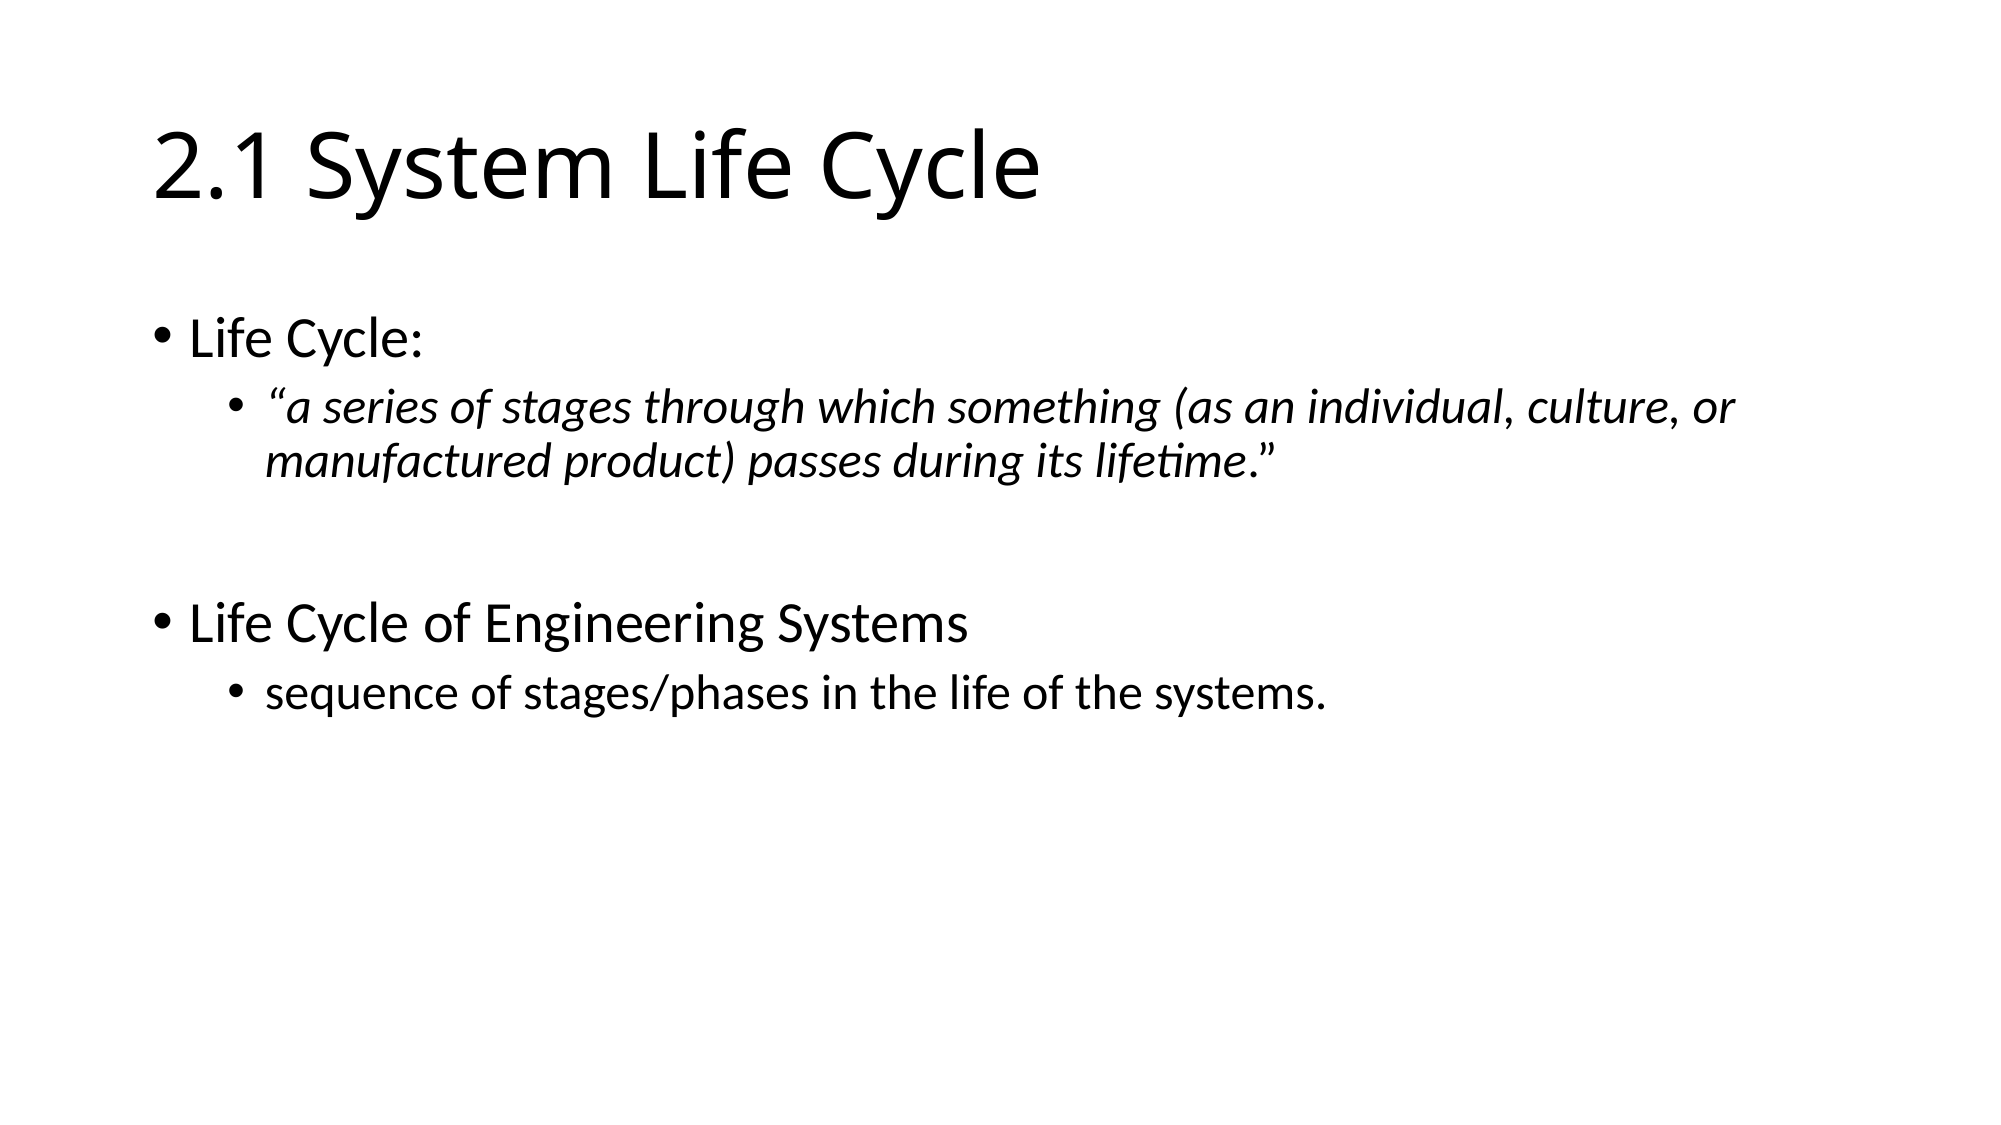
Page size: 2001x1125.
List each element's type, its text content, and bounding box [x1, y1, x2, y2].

list Life Cycle: “a series of stages through which something (as an individual, culture, or manufactured product) passes during its lifetime.” Life Cycle of Engineering Systems sequence of stages/phases in the life of the systems. [137, 299, 1863, 1014]
title 2.1 System Life Cycle [137, 59, 1863, 278]
